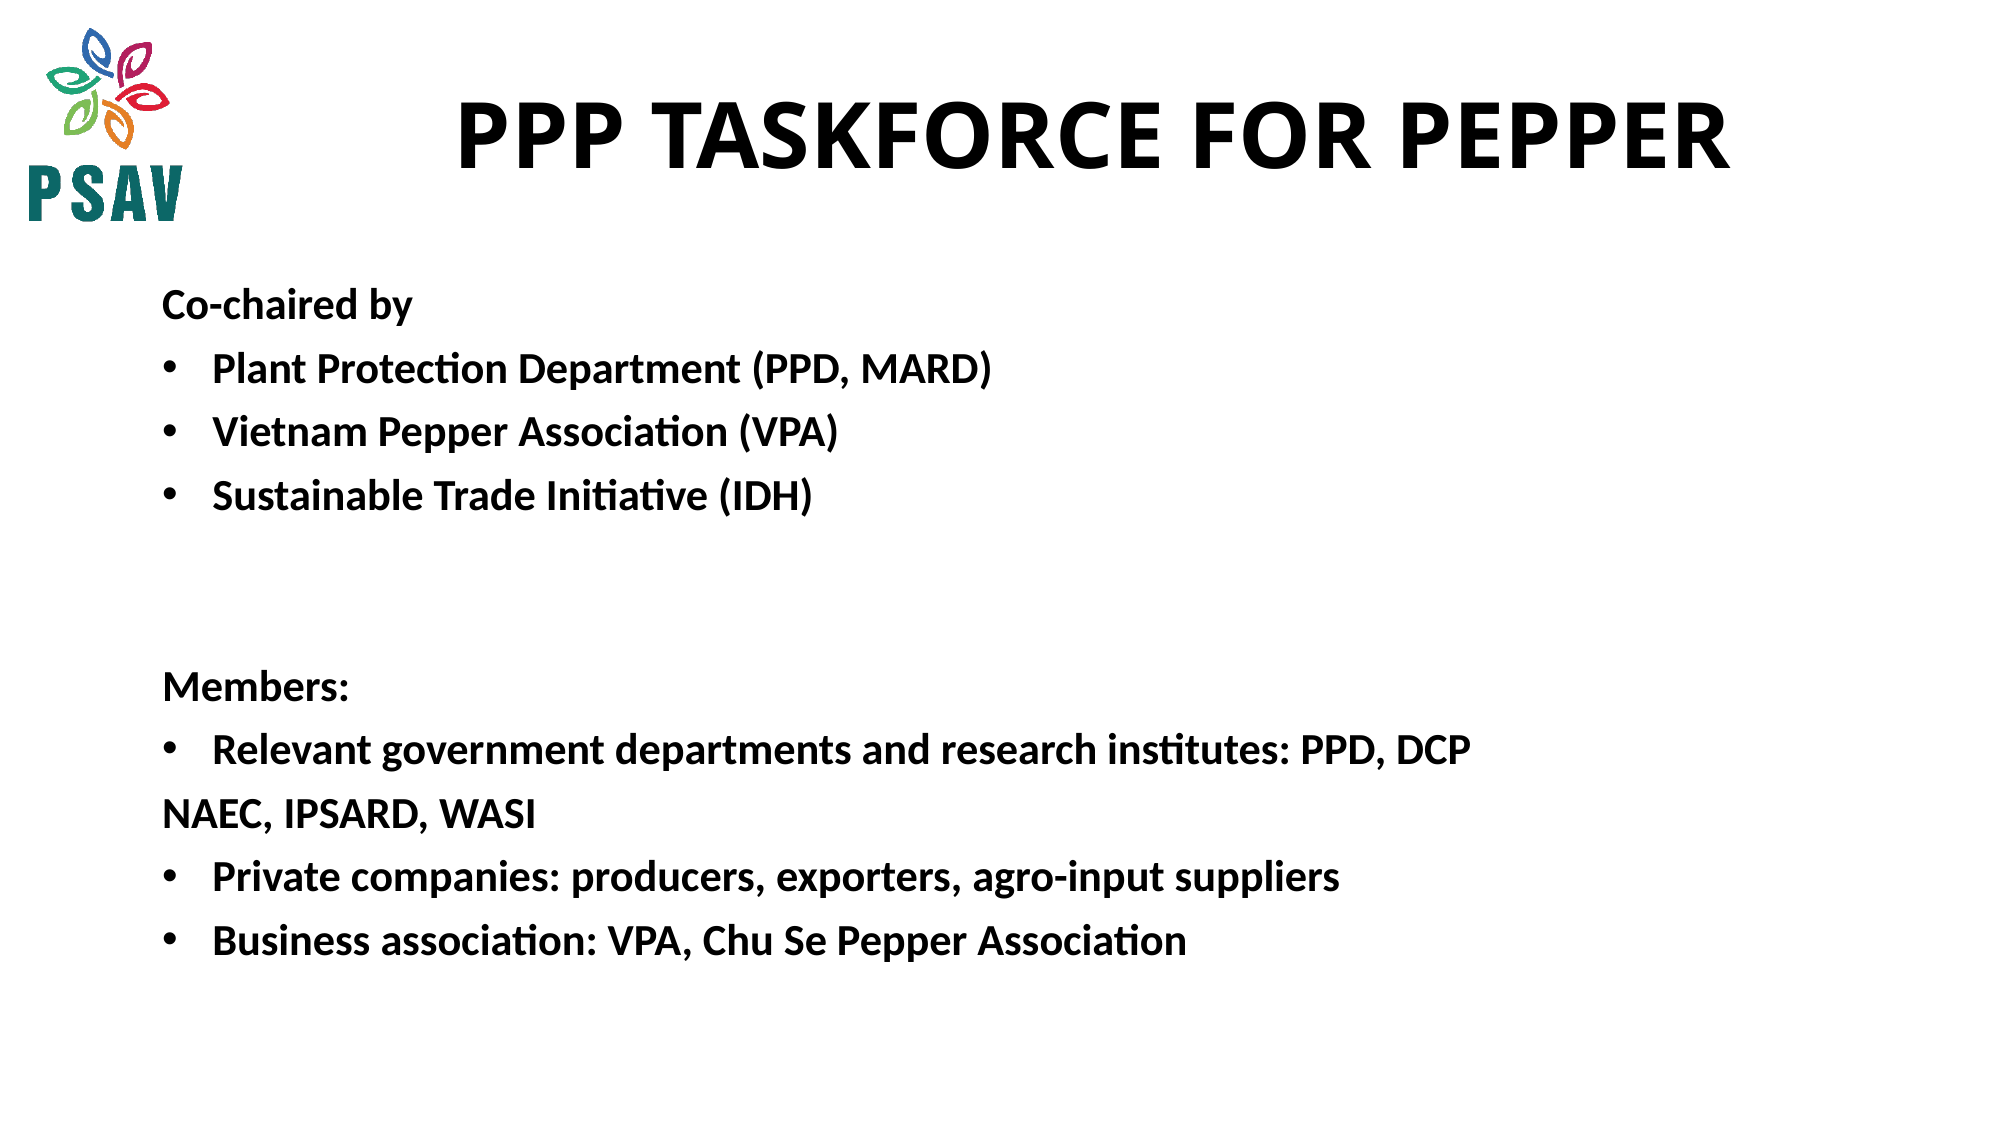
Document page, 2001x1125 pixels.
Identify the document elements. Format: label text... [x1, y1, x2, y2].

subtitle Co-chaired by Plant Protection Department (PPD, MARD) Vietnam Pepper Association (VPA) Sustainable Trade Initiative (IDH) Members: Relevant government departments and research institutes: PPD, DCP NAEC, IPSARD, WASI Private companies: producers, exporters, agro-input suppliers Business association: VPA, Chu Se Pepper Association [147, 274, 1817, 1038]
title PPP TASKFORCE FOR PEPPER [438, 28, 2000, 196]
picture [26, 28, 189, 239]
